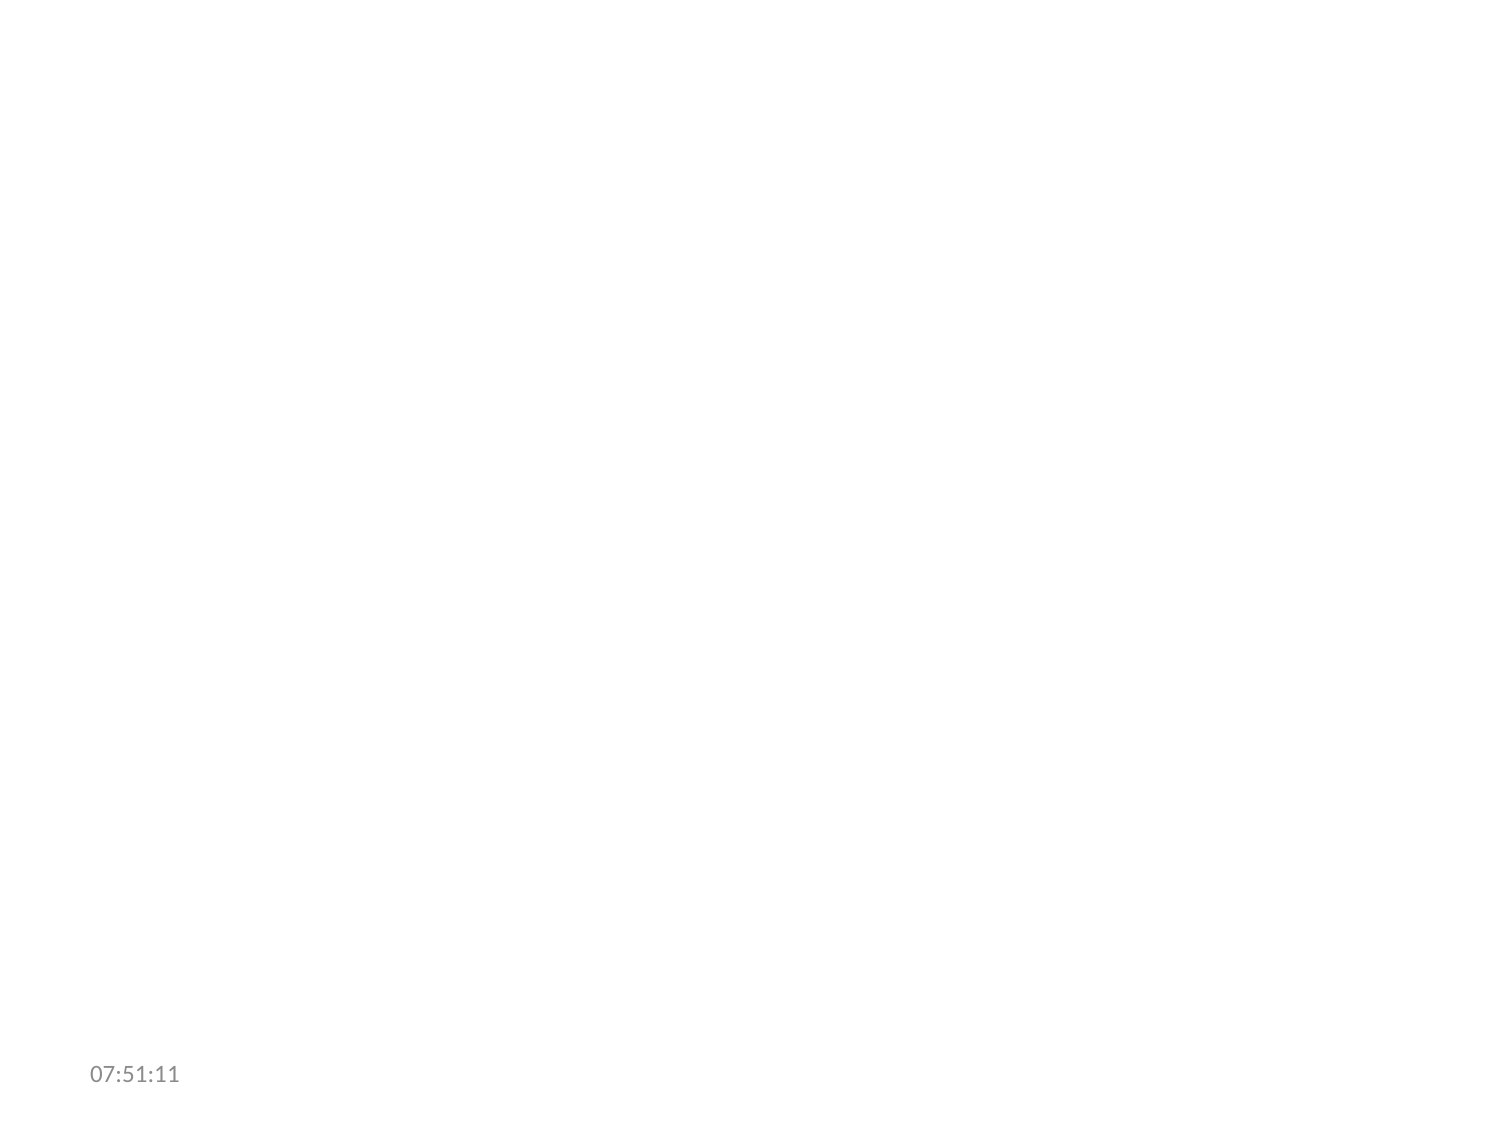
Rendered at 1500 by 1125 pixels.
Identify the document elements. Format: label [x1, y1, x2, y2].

slide_number [75, 1042, 425, 1103]
